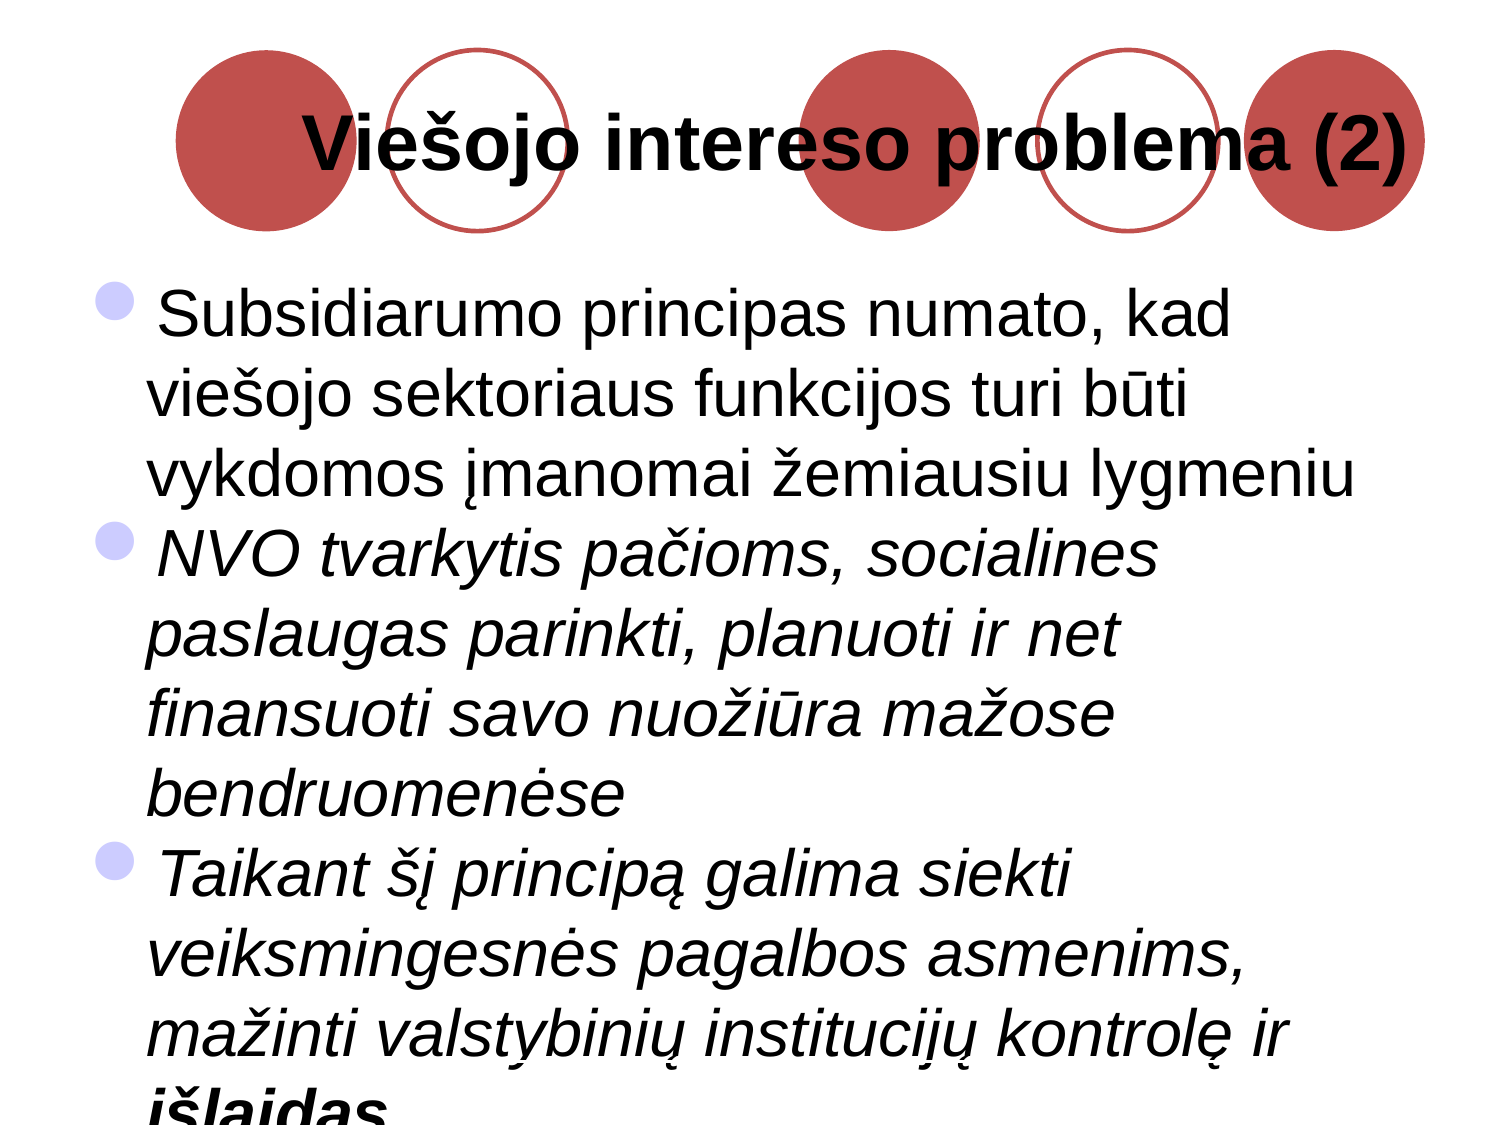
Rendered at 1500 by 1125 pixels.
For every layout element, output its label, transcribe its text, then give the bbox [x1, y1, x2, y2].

text_box Viešojo intereso problema (2) [75, 45, 1425, 233]
text_box Subsidiarumo principas numato, kad viešojo sektoriaus funkcijos turi būti vykdomos įmanomai žemiausiu lygmeniu NVO tvarkytis pačioms, socialines paslaugas parinkti, planuoti ir net finansuoti savo nuožiūra mažose bendruomenėse Taikant šį principą galima siekti veiksmingesnės pagalbos asmenims, mažinti valstybinių institucijų kontrolę ir išlaidas [75, 262, 1425, 1006]
